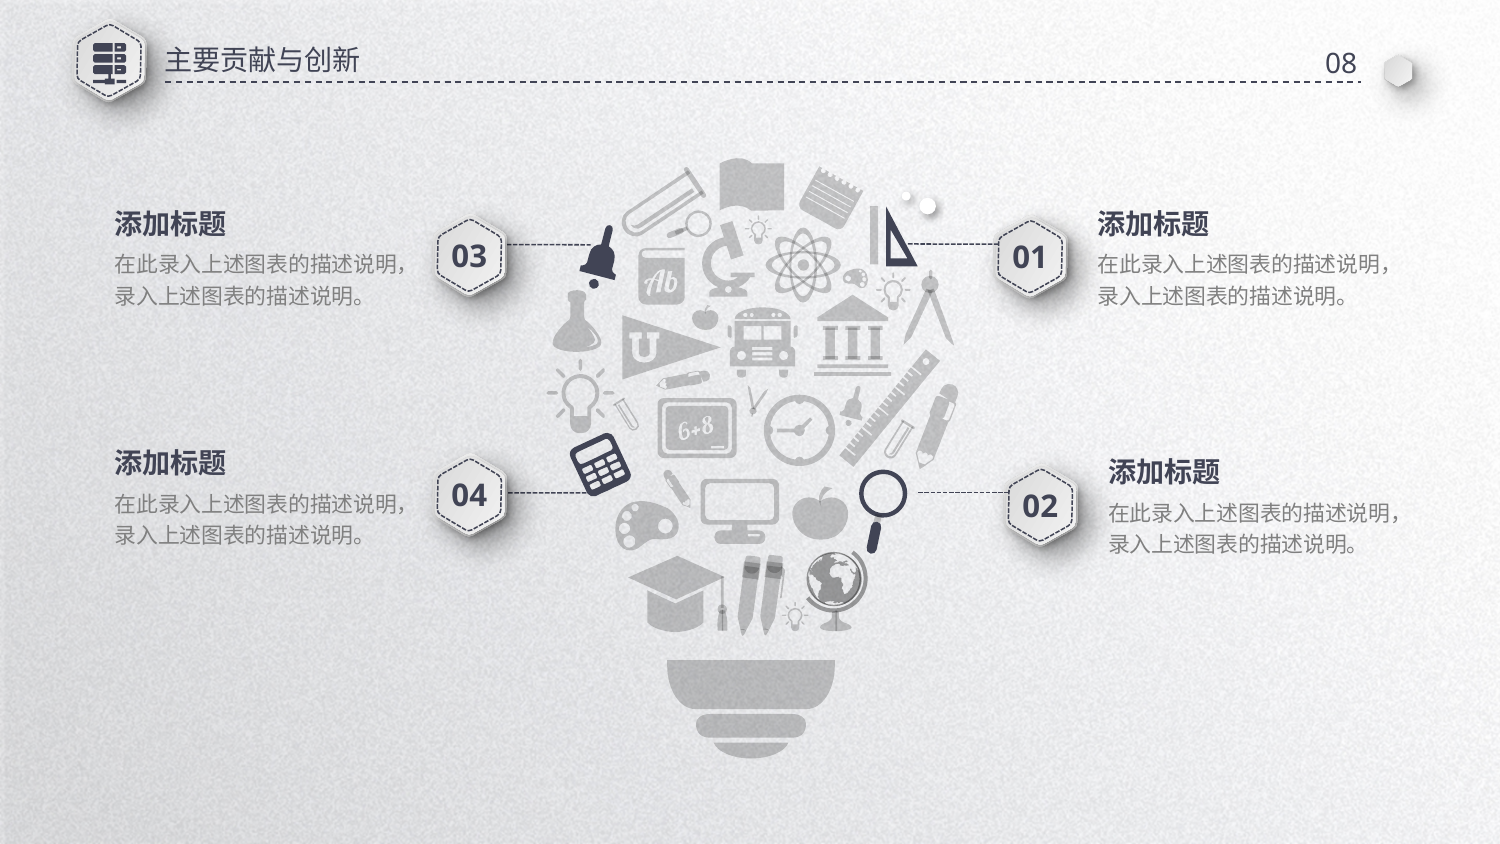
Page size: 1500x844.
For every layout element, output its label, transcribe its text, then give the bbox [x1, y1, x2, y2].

text_box [929, 269, 933, 280]
text_box [790, 278, 795, 286]
text_box [555, 408, 566, 418]
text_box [901, 191, 937, 215]
text_box [546, 391, 559, 395]
text_box [704, 305, 711, 315]
text_box [741, 561, 761, 580]
text_box 08 [1316, 41, 1370, 84]
text_box [787, 248, 803, 264]
picture [0, 0, 1500, 844]
text_box [817, 318, 889, 322]
text_box [868, 325, 883, 330]
text_box [810, 273, 825, 279]
text_box [825, 330, 835, 359]
text_box [921, 276, 939, 292]
text_box [683, 167, 707, 198]
text_box [839, 385, 863, 421]
text_box 添加标题 [1086, 200, 1278, 240]
text_box [569, 432, 631, 497]
text_box [930, 288, 955, 346]
text_box [822, 325, 838, 330]
text_box [845, 419, 852, 426]
text_box 添加标题 [1096, 448, 1288, 488]
text_box [613, 397, 626, 406]
text_box [793, 325, 798, 338]
text_box [663, 469, 691, 508]
text_box [579, 225, 616, 281]
text_box [744, 219, 768, 245]
text_box [799, 166, 864, 230]
text_box [740, 629, 747, 636]
text_box [839, 349, 941, 467]
text_box [602, 391, 615, 395]
text_box [782, 273, 797, 279]
text_box [870, 206, 879, 265]
text_box [763, 394, 836, 467]
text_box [428, 218, 512, 293]
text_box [804, 550, 868, 632]
text_box [803, 236, 832, 265]
text_box [776, 417, 813, 437]
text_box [67, 23, 151, 98]
text_box 在此录入上述图表的描述说明，录入上述图表的描述说明。 [1086, 240, 1420, 315]
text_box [999, 467, 1083, 543]
text_box [779, 369, 789, 378]
text_box [811, 278, 817, 286]
text_box [736, 369, 746, 378]
text_box [782, 251, 796, 257]
text_box [915, 383, 959, 470]
text_box [638, 247, 685, 305]
text_box [656, 370, 711, 390]
text_box [666, 228, 684, 238]
text_box [719, 158, 785, 211]
text_box 在此录入上述图表的描述说明，录入上述图表的描述说明。 [1096, 488, 1430, 563]
text_box [763, 628, 769, 636]
text_box [621, 172, 700, 237]
text_box [596, 368, 605, 378]
text_box [729, 307, 796, 367]
text_box [685, 210, 712, 238]
text_box 在此录入上述图表的描述说明，录入上述图表的描述说明。 [103, 479, 437, 554]
text_box [870, 330, 880, 359]
text_box [589, 279, 599, 289]
text_box [903, 288, 933, 345]
text_box [657, 398, 737, 459]
text_box 添加标题 [103, 440, 295, 479]
text_box [752, 388, 769, 410]
text_box [880, 277, 906, 311]
text_box [842, 268, 868, 289]
text_box 主要贡献与创新 [156, 37, 387, 81]
text_box [665, 658, 837, 712]
text_box [859, 469, 908, 518]
text_box [700, 478, 780, 544]
text_box [561, 374, 600, 434]
text_box [817, 364, 889, 369]
text_box [774, 236, 832, 294]
text_box [803, 265, 820, 281]
text_box [555, 368, 566, 378]
text_box [615, 501, 679, 551]
text_box [797, 259, 810, 271]
text_box [767, 554, 783, 563]
text_box [765, 255, 779, 275]
text_box [822, 356, 838, 361]
text_box [847, 330, 858, 359]
text_box [889, 427, 910, 455]
text_box [868, 356, 883, 361]
text_box [817, 294, 889, 318]
text_box [747, 384, 754, 410]
text_box [811, 244, 817, 252]
text_box [578, 358, 583, 371]
text_box [845, 325, 861, 330]
text_box [711, 740, 791, 761]
text_box [727, 325, 732, 338]
text_box [793, 227, 814, 241]
text_box [622, 315, 721, 380]
text_box [552, 290, 602, 352]
text_box [779, 565, 786, 599]
text_box [886, 206, 918, 267]
text_box [810, 251, 825, 257]
text_box [596, 408, 605, 418]
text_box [627, 555, 729, 633]
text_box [792, 486, 849, 540]
text_box [845, 356, 861, 361]
text_box [866, 521, 882, 554]
text_box [900, 419, 915, 429]
text_box [702, 221, 755, 297]
text_box 添加标题 [103, 200, 295, 240]
text_box [790, 243, 795, 251]
text_box [696, 713, 806, 738]
text_box [781, 601, 799, 632]
text_box [617, 404, 636, 428]
text_box [774, 265, 802, 294]
text_box [682, 226, 689, 232]
text_box [631, 188, 695, 229]
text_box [988, 219, 1072, 295]
text_box [692, 310, 719, 330]
text_box 在此录入上述图表的描述说明，录入上述图表的描述说明。 [103, 240, 437, 315]
text_box [615, 400, 639, 431]
text_box [873, 513, 882, 523]
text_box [1382, 56, 1415, 86]
text_box [737, 578, 758, 630]
text_box [745, 555, 761, 563]
text_box [827, 254, 841, 275]
text_box [814, 372, 892, 376]
text_box [884, 422, 913, 459]
text_box [749, 408, 757, 415]
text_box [428, 457, 512, 533]
text_box [760, 578, 781, 630]
text_box [764, 561, 784, 580]
text_box [793, 289, 814, 303]
